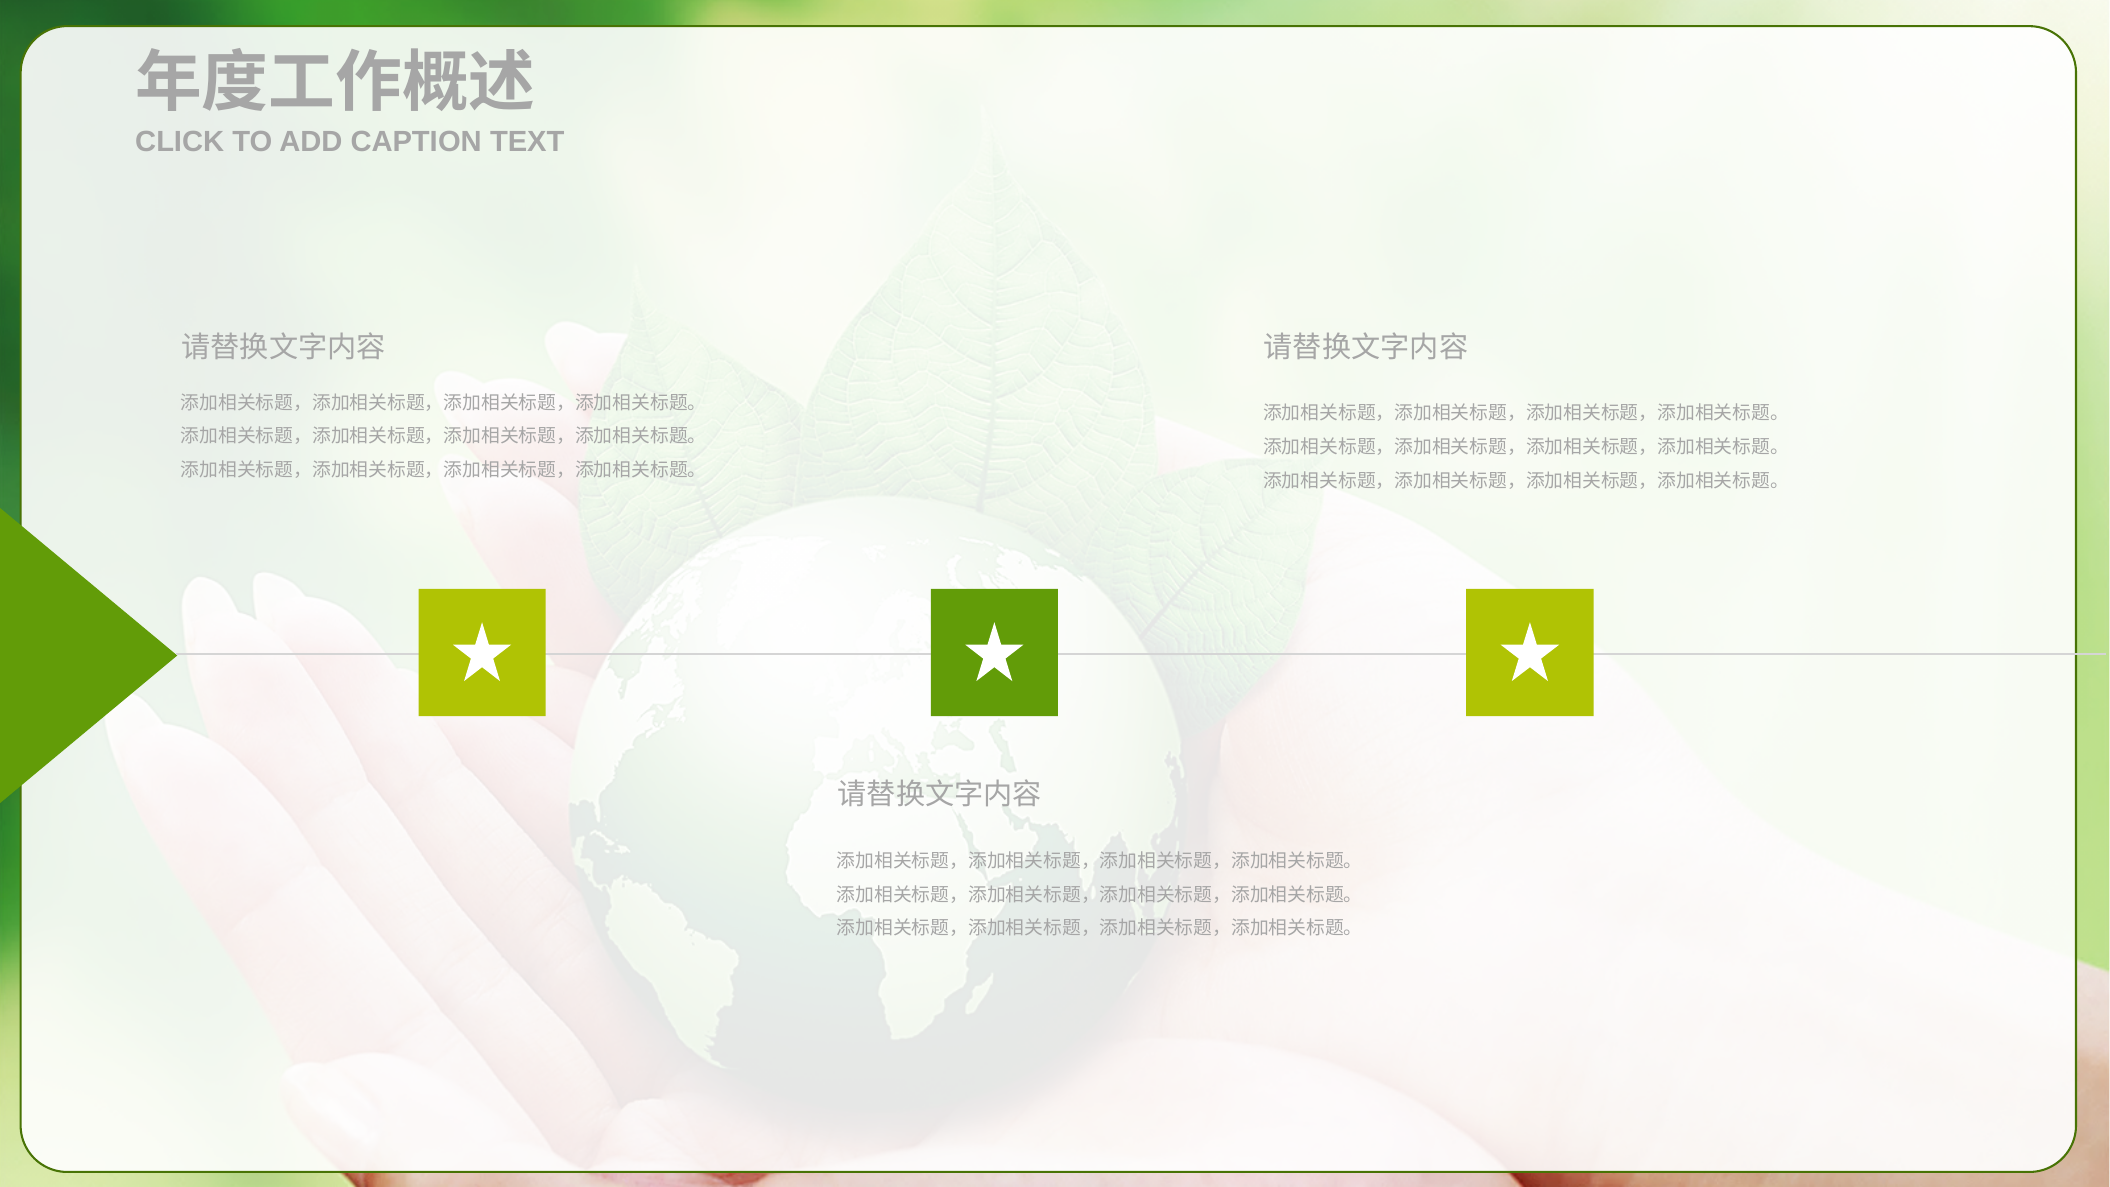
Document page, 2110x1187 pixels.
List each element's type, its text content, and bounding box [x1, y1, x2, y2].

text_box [418, 588, 546, 717]
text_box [180, 328, 717, 482]
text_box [1466, 588, 1594, 717]
text_box 年度工作概述 [135, 38, 596, 119]
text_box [930, 588, 1058, 717]
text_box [1263, 328, 1799, 493]
text_box CLICK TO ADD CAPTION TEXT [135, 122, 596, 158]
text_box [0, 506, 179, 805]
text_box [836, 775, 1373, 940]
picture [0, 0, 2110, 1187]
